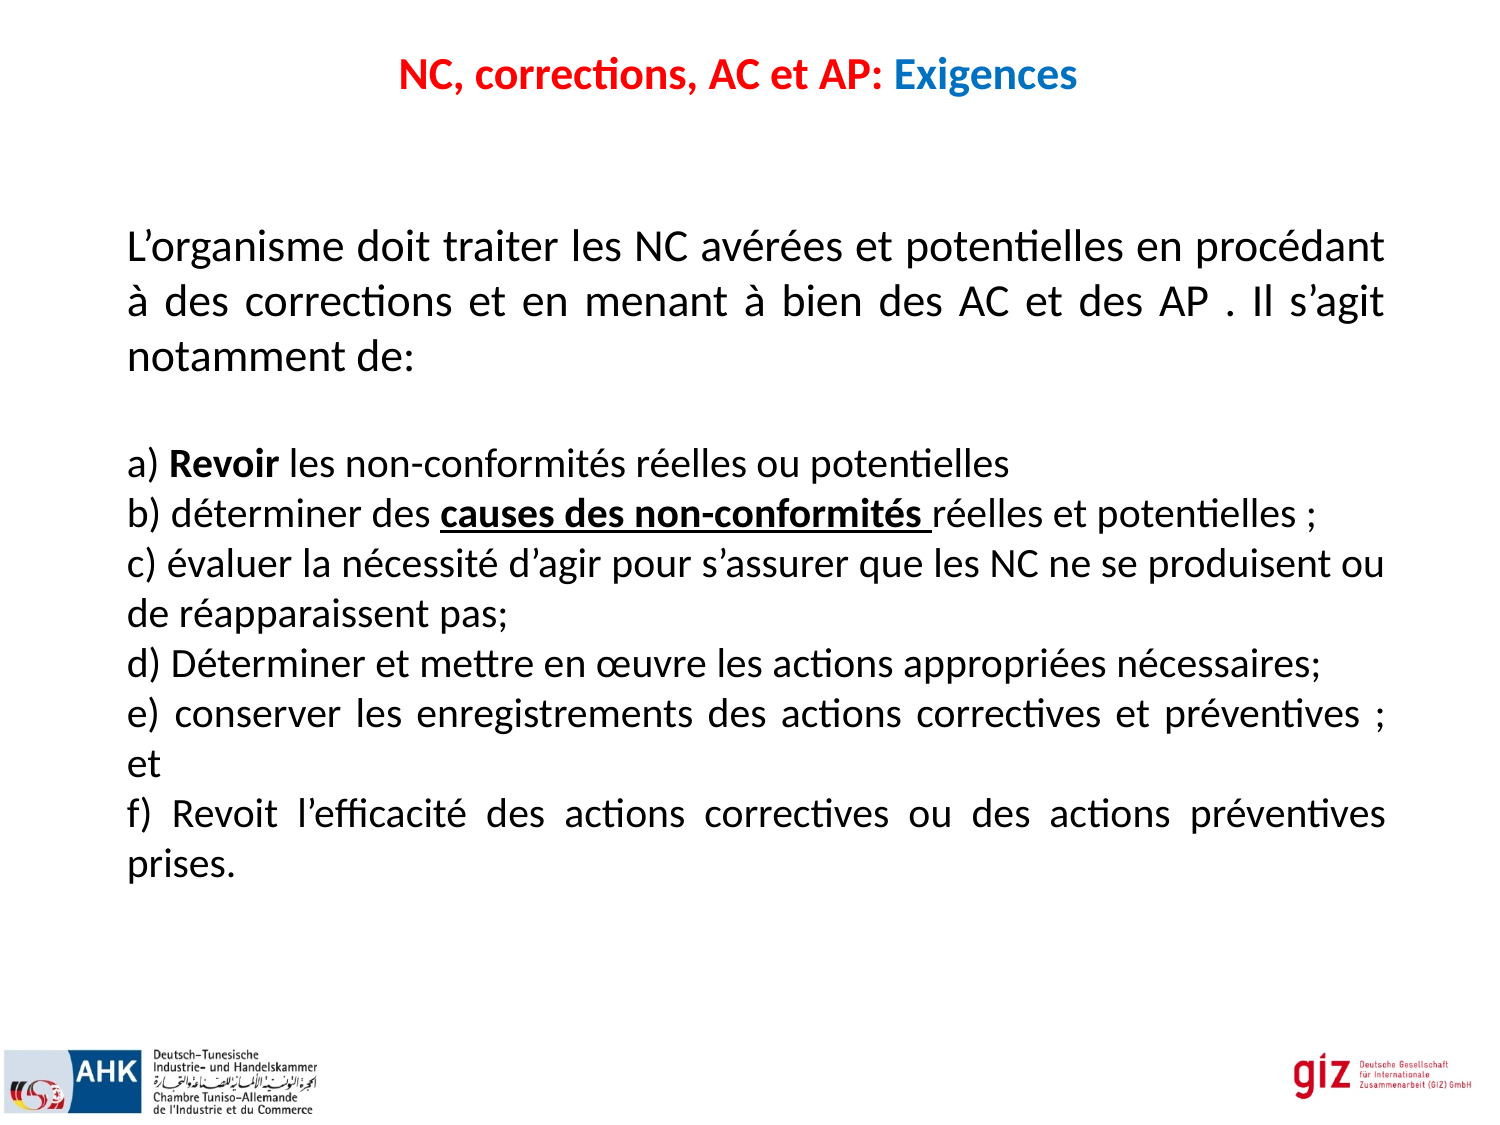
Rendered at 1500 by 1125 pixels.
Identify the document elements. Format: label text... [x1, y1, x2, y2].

text_box NC, corrections, AC et AP: Exigences [265, 36, 1211, 126]
picture [1275, 1031, 1500, 1125]
text_box L’organisme doit traiter les NC avérées et potentielles en procédant à des corrections et en menant à bien des AC et des AP . Il s’agit notamment de: a) Revoir les non-conformités réelles ou potentielles b) déterminer des causes des non-conformités réelles et potentielles ; c) évaluer la nécessité d’agir pour s’assurer que les NC ne se produisent ou de réapparaissent pas; d) Déterminer et mettre en œuvre les actions appropriées nécessaires; e) conserver les enregistrements des actions correctives et préventives ; et f) Revoit l’efficacité des actions correctives ou des actions préventives prises. [112, 208, 1402, 785]
picture [3, 1049, 317, 1114]
